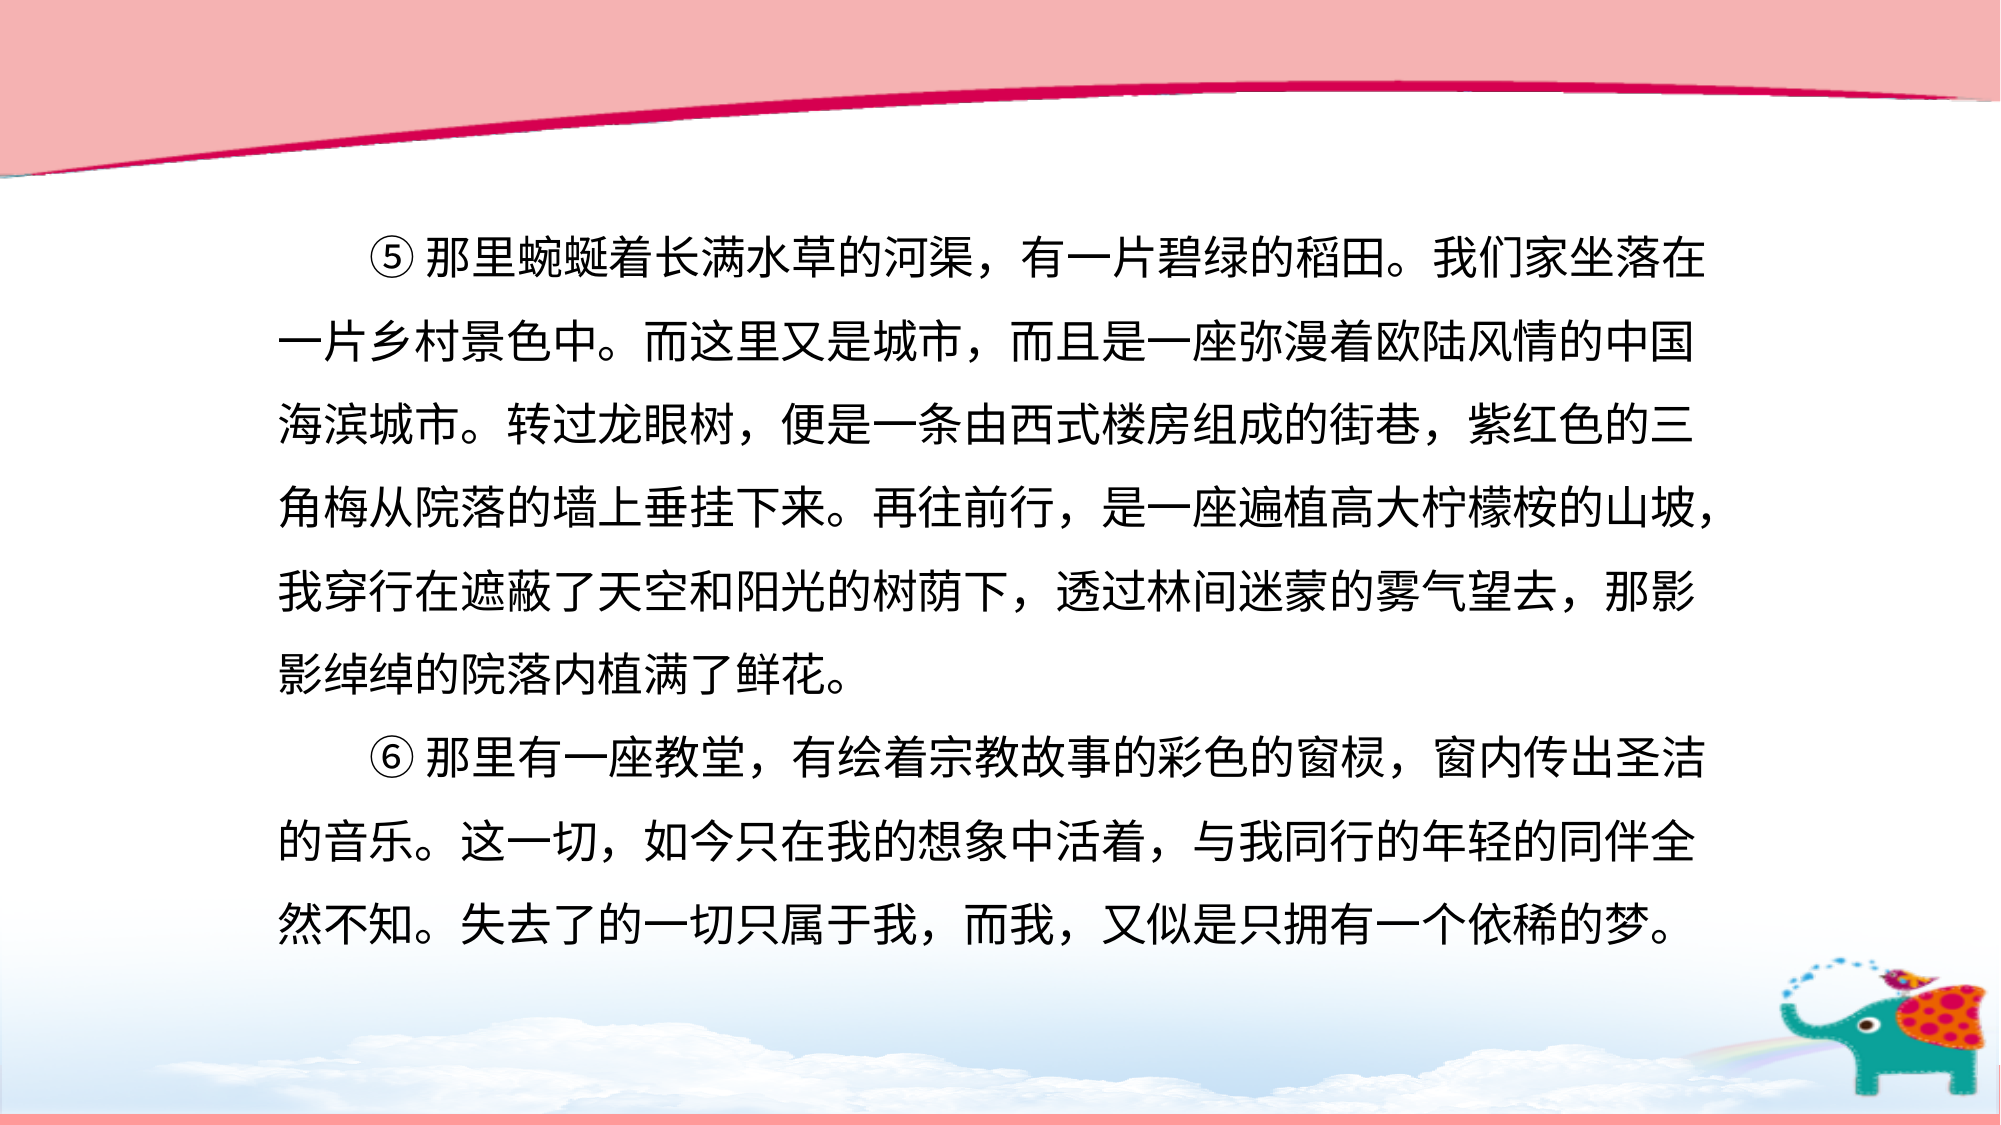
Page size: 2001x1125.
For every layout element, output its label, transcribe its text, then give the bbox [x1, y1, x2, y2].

picture [0, 0, 2001, 185]
picture [0, 893, 1999, 1114]
text_box ⑤那里蜿蜒着长满水草的河渠，有一片碧绿的稻田。我们家坐落在一片乡村景色中。而这里又是城市，而且是一座弥漫着欧陆风情的中国海滨城市。转过龙眼树，便是一条由西式楼房组成的街巷，紫红色的三角梅从院落的墙上垂挂下来。再往前行，是一座遍植高大柠檬桉的山坡，我穿行在遮蔽了天空和阳光的树荫下，透过林间迷蒙的雾气望去，那影影绰绰的院落内植满了鲜花。 ⑥那里有一座教堂，有绘着宗教故事的彩色的窗棂，窗内传出圣洁的音乐。这一切，如今只在我的想象中活着，与我同行的年轻的同伴全然不知。失去了的一切只属于我，而我，又似是只拥有一个依稀的梦。 [262, 193, 1738, 958]
